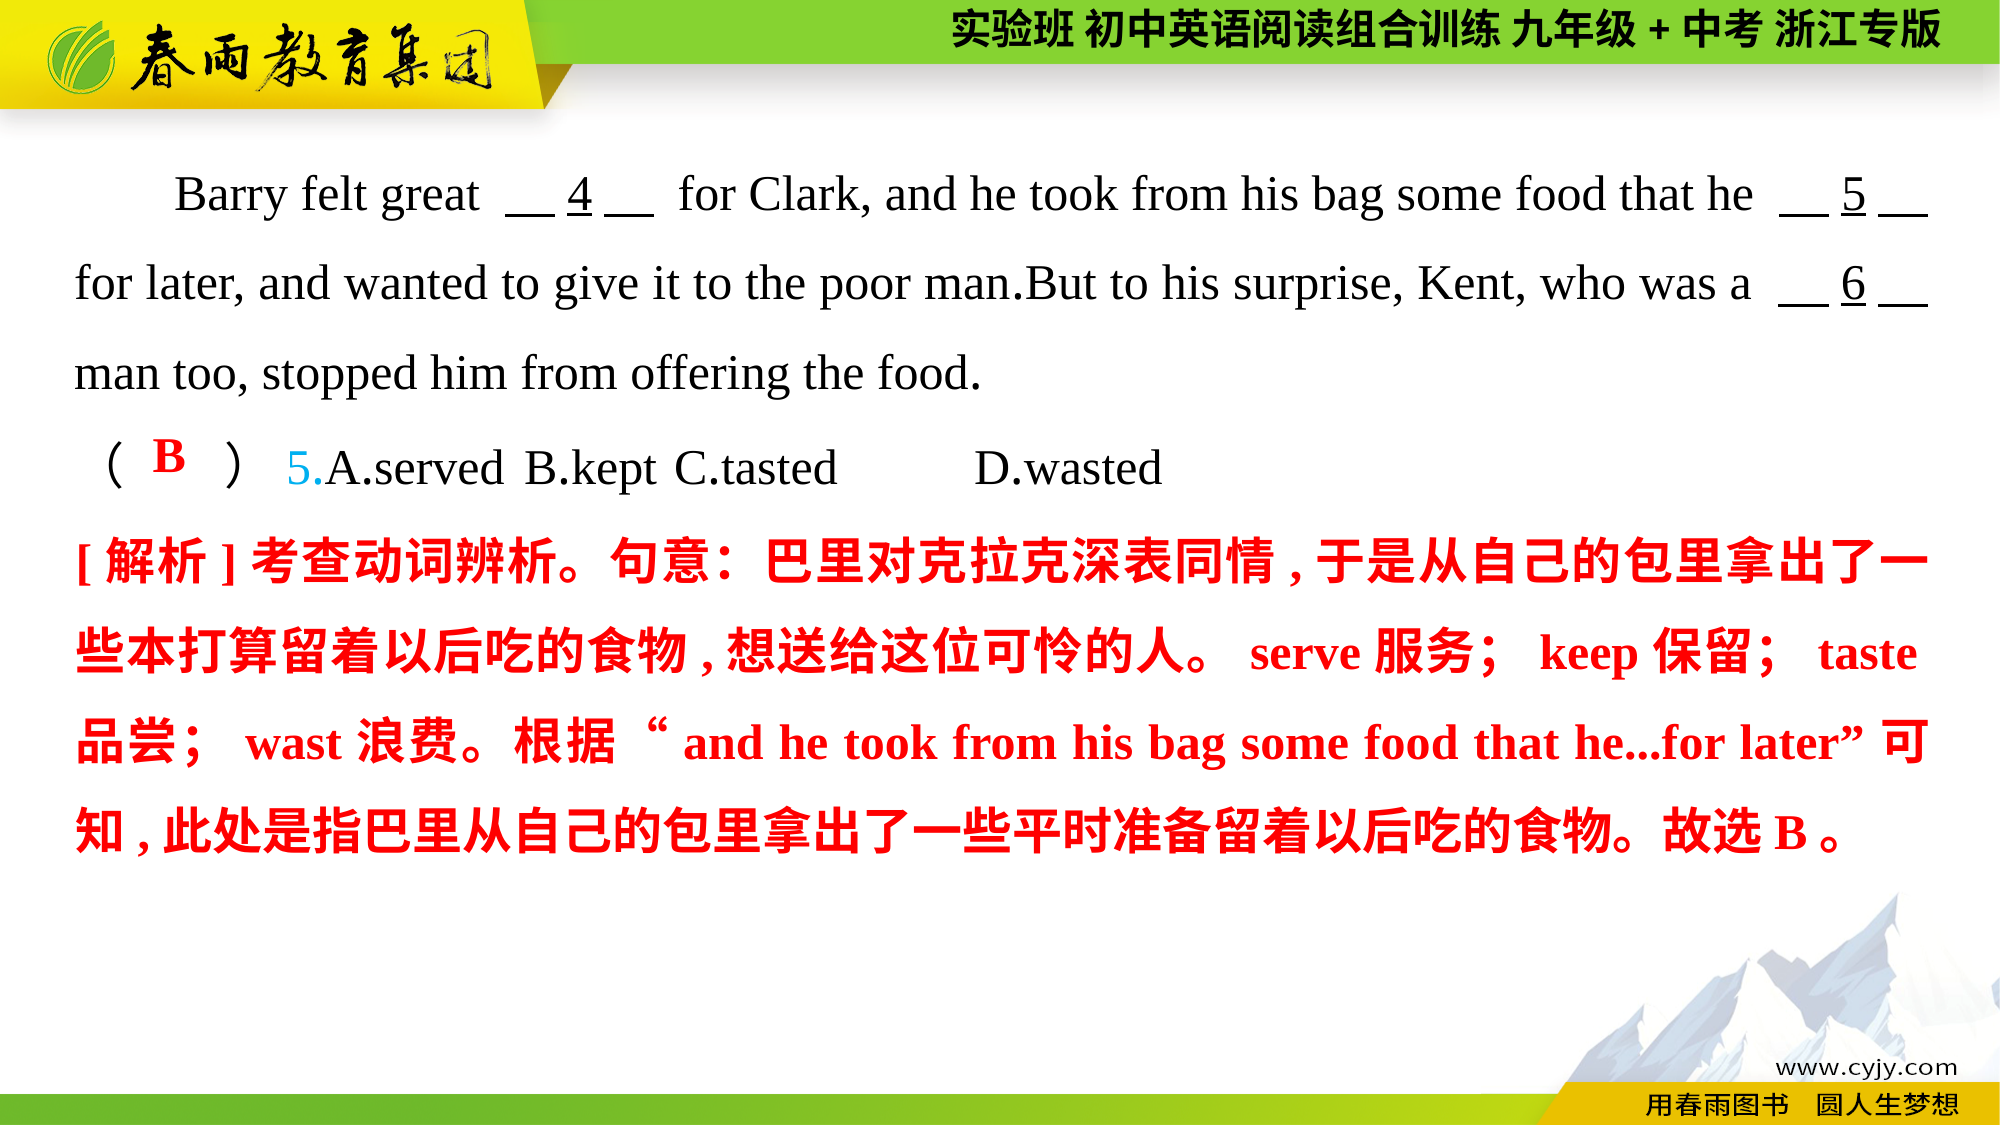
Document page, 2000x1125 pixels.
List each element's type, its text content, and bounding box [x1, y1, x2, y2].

text_box [解析]考查动词辨析。句意：巴里对克拉克深表同情,于是从自己的包里拿出了一些本打算留着以后吃的食物,想送给这位可怜的人。serve服务；keep保留；taste品尝；wast浪费。根据“and he took from his bag some food that he...for later”可知,此处是指巴里从自己的包里拿出了一些平时准备留着以后吃的食物。故选B。 [60, 492, 1945, 868]
text_box B [137, 414, 201, 490]
list Barry felt great 4 for Clark, and he took from his bag some food that he 5 for later, and wanted to give it to the poor man.But to his surprise, Kent, who was a 6 man too, stopped him from offering the food. [59, 122, 1944, 397]
text_box （ ）5.A.served B.kept C.tasted D.wasted [59, 397, 1944, 503]
picture [0, 0, 2000, 1125]
